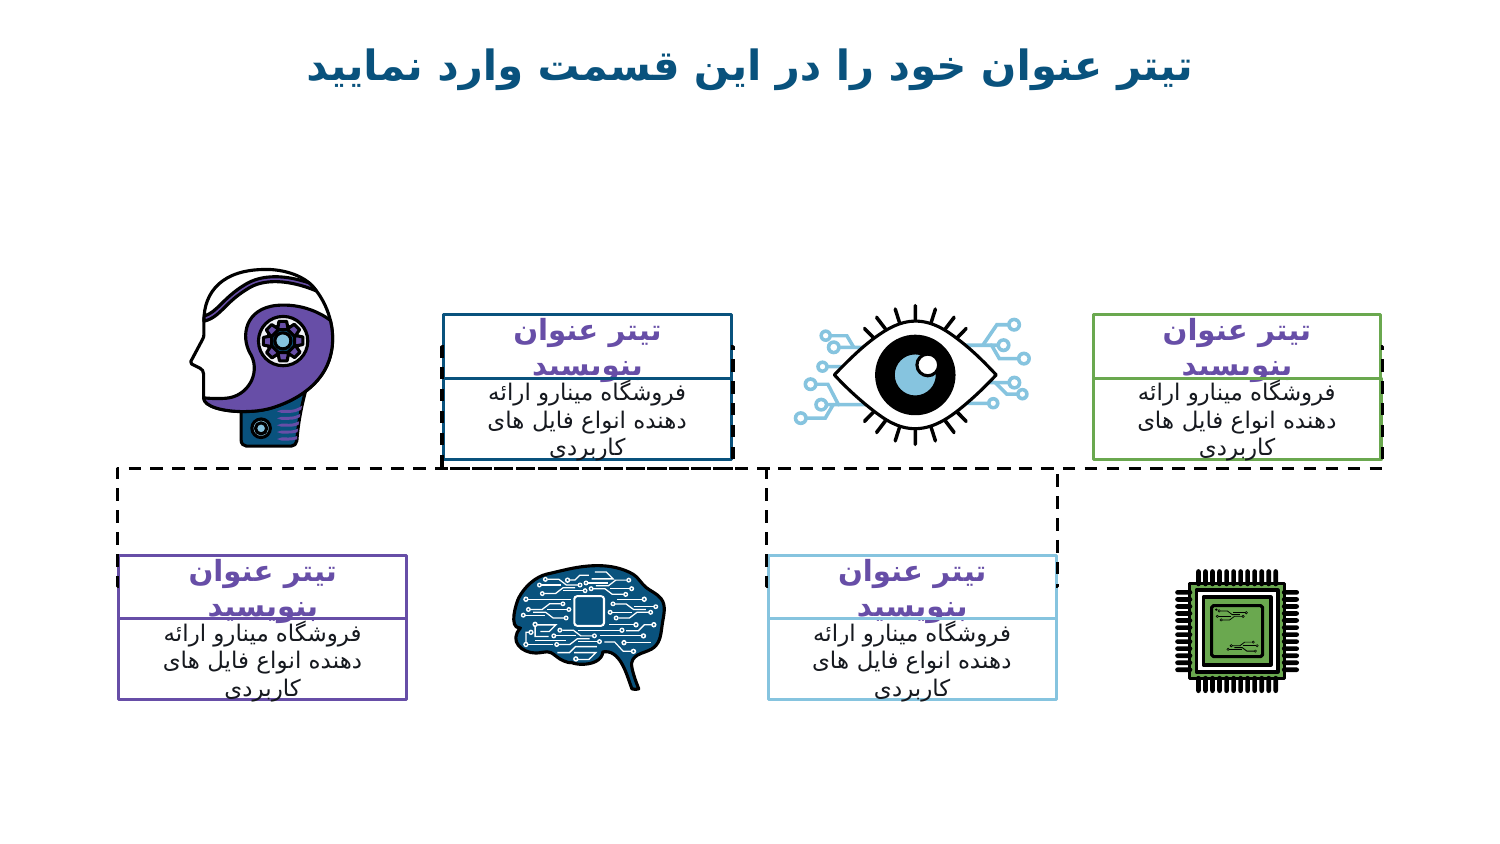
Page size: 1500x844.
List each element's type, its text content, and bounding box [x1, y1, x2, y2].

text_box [793, 303, 1032, 345]
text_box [507, 596, 668, 690]
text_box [406, 346, 1094, 588]
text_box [1092, 314, 1382, 460]
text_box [768, 596, 1057, 701]
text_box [118, 554, 408, 701]
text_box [1174, 568, 1300, 694]
text_box تیتر عنوان خود را در این قسمت وارد نمایید [0, 6, 1500, 96]
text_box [443, 314, 732, 345]
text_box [190, 269, 336, 447]
